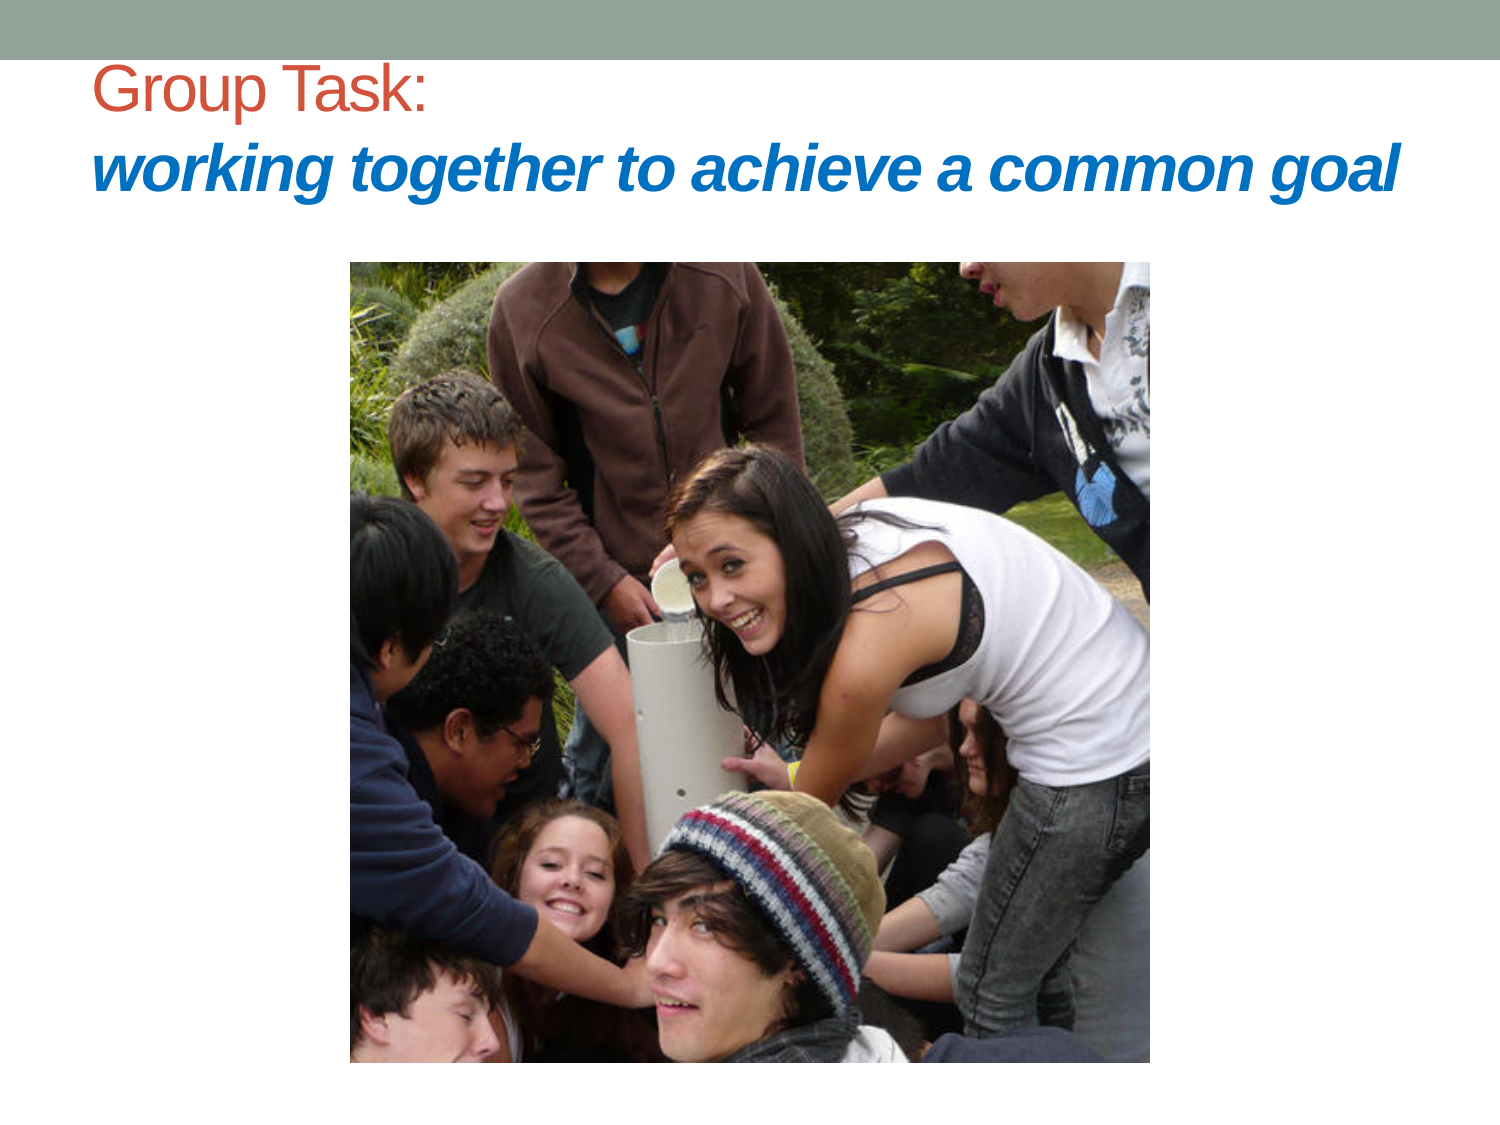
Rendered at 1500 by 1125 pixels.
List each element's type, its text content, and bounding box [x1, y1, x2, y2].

title Group Task: working together to achieve a common goal [76, 30, 1427, 219]
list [350, 262, 1150, 1063]
